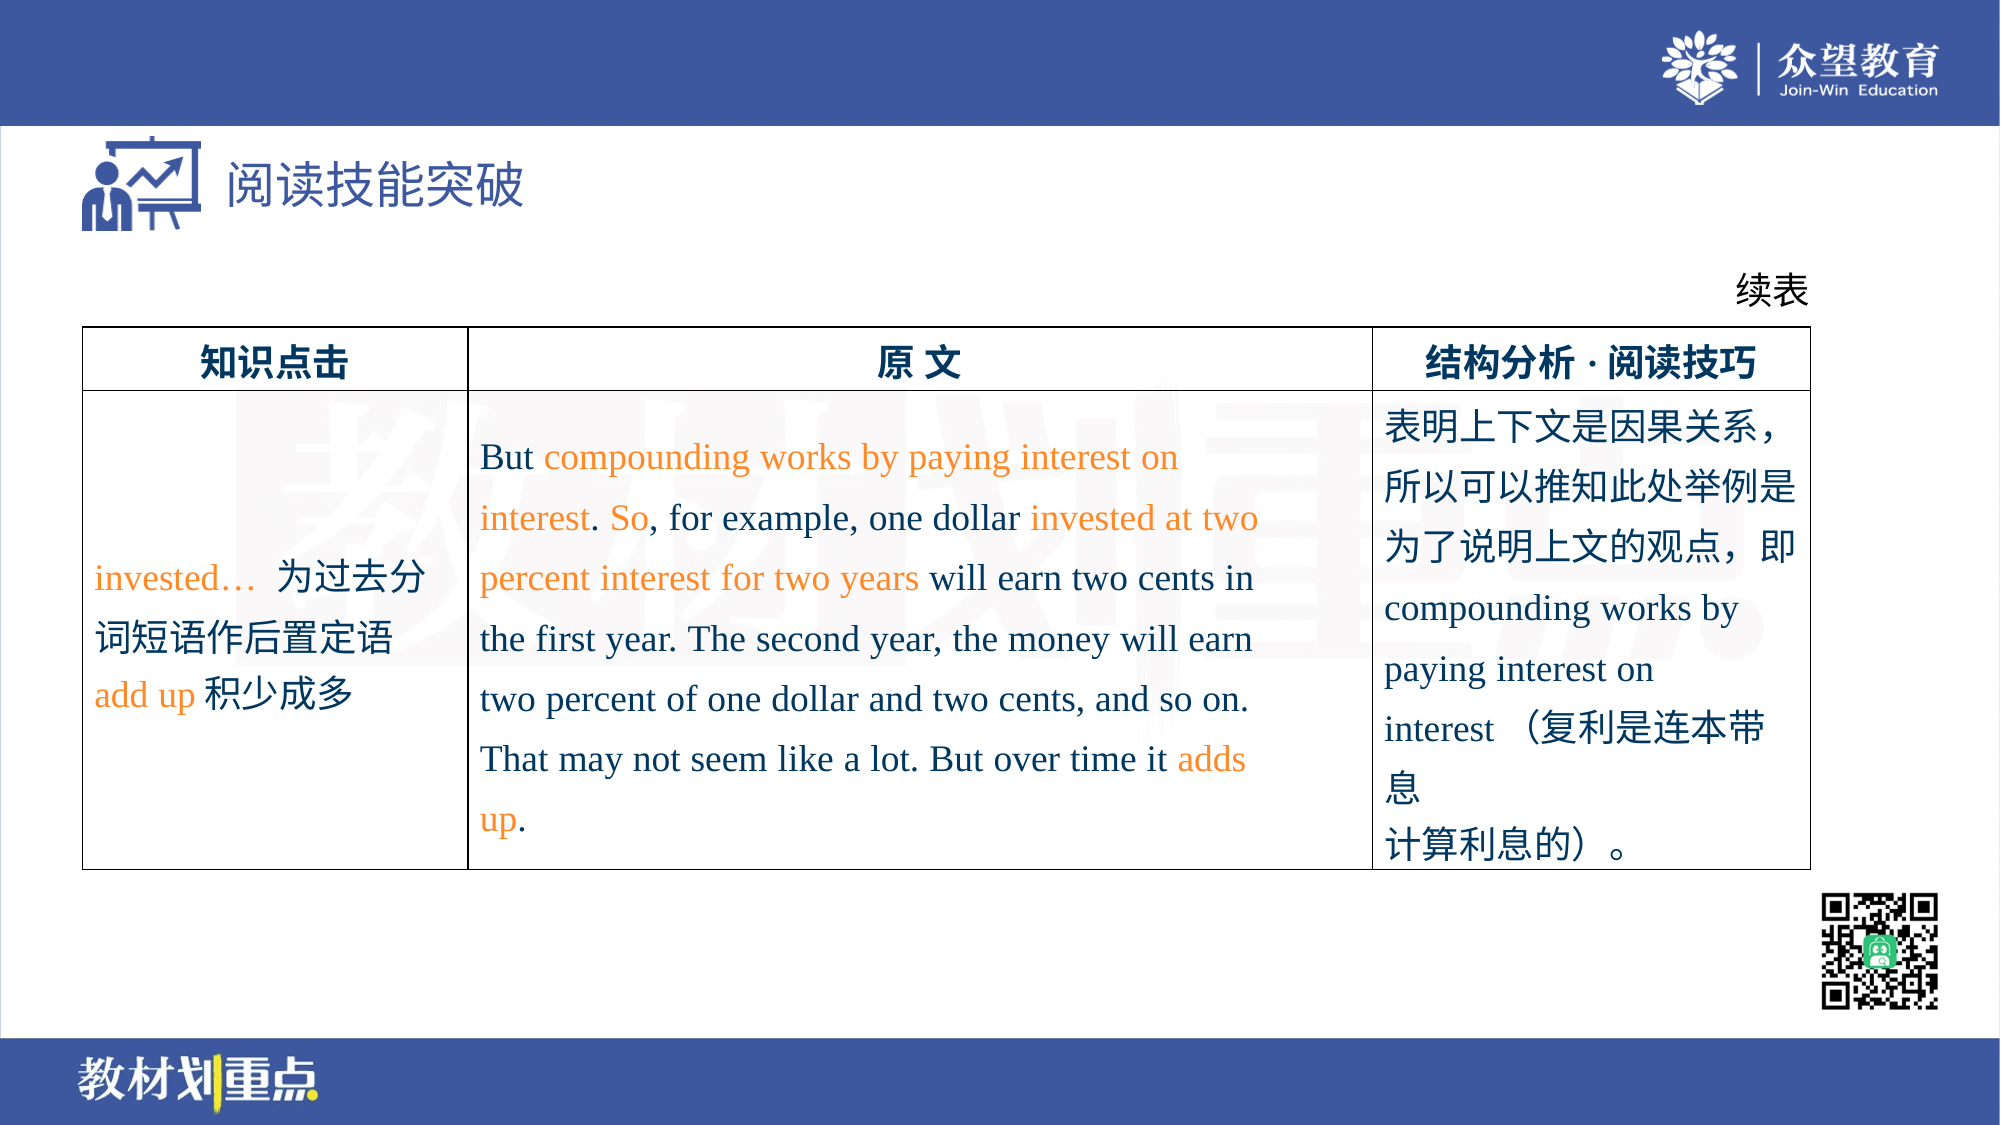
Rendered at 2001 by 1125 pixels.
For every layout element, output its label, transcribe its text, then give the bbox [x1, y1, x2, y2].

table_cell 表明上下文是因果关系， 所以可以推知此处举例是 为了说明上文的观点，即 compounding works by paying interest on interest（复利是连本带息 计算利息的）。 [1373, 391, 1810, 869]
text_box 续表 [1734, 247, 1811, 312]
picture [0, 0, 2000, 1125]
table_header 原 文 [469, 328, 1372, 390]
table_cell invested… 为过去分 词短语作后置定语 add up积少成多 [83, 391, 467, 869]
table_header 知识点击 [83, 328, 467, 390]
table_header 结构分析·阅读技巧 [1373, 328, 1810, 390]
table_cell But compounding works by paying interest on interest. So, for example, one dollar invested at two percent interest for two years will earn two cents in the first year. The second year, the money will earn two percent of one dollar and two cents, and so on. That may not seem like a lot. But over time it adds up. [469, 391, 1372, 869]
